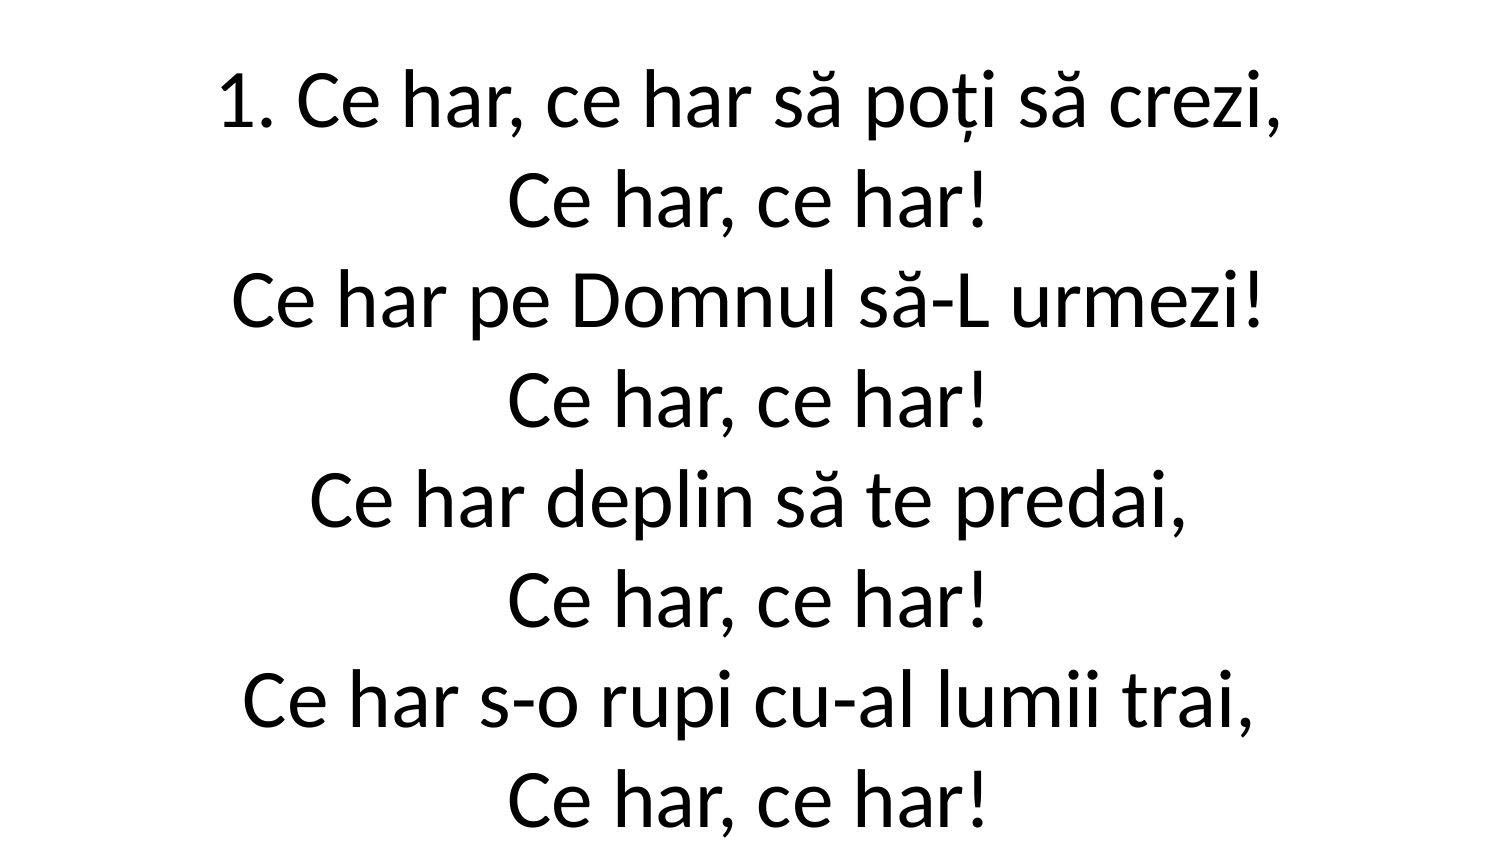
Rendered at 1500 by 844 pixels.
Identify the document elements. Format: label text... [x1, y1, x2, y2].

text_box 1. Ce har, ce har să poți să crezi, Ce har, ce har! Ce har pe Domnul să-L urmezi! Ce har, ce har! Ce har deplin să te predai, Ce har, ce har! Ce har s-o rupi cu-al lumii trai, Ce har, ce har! [199, 0, 1301, 844]
